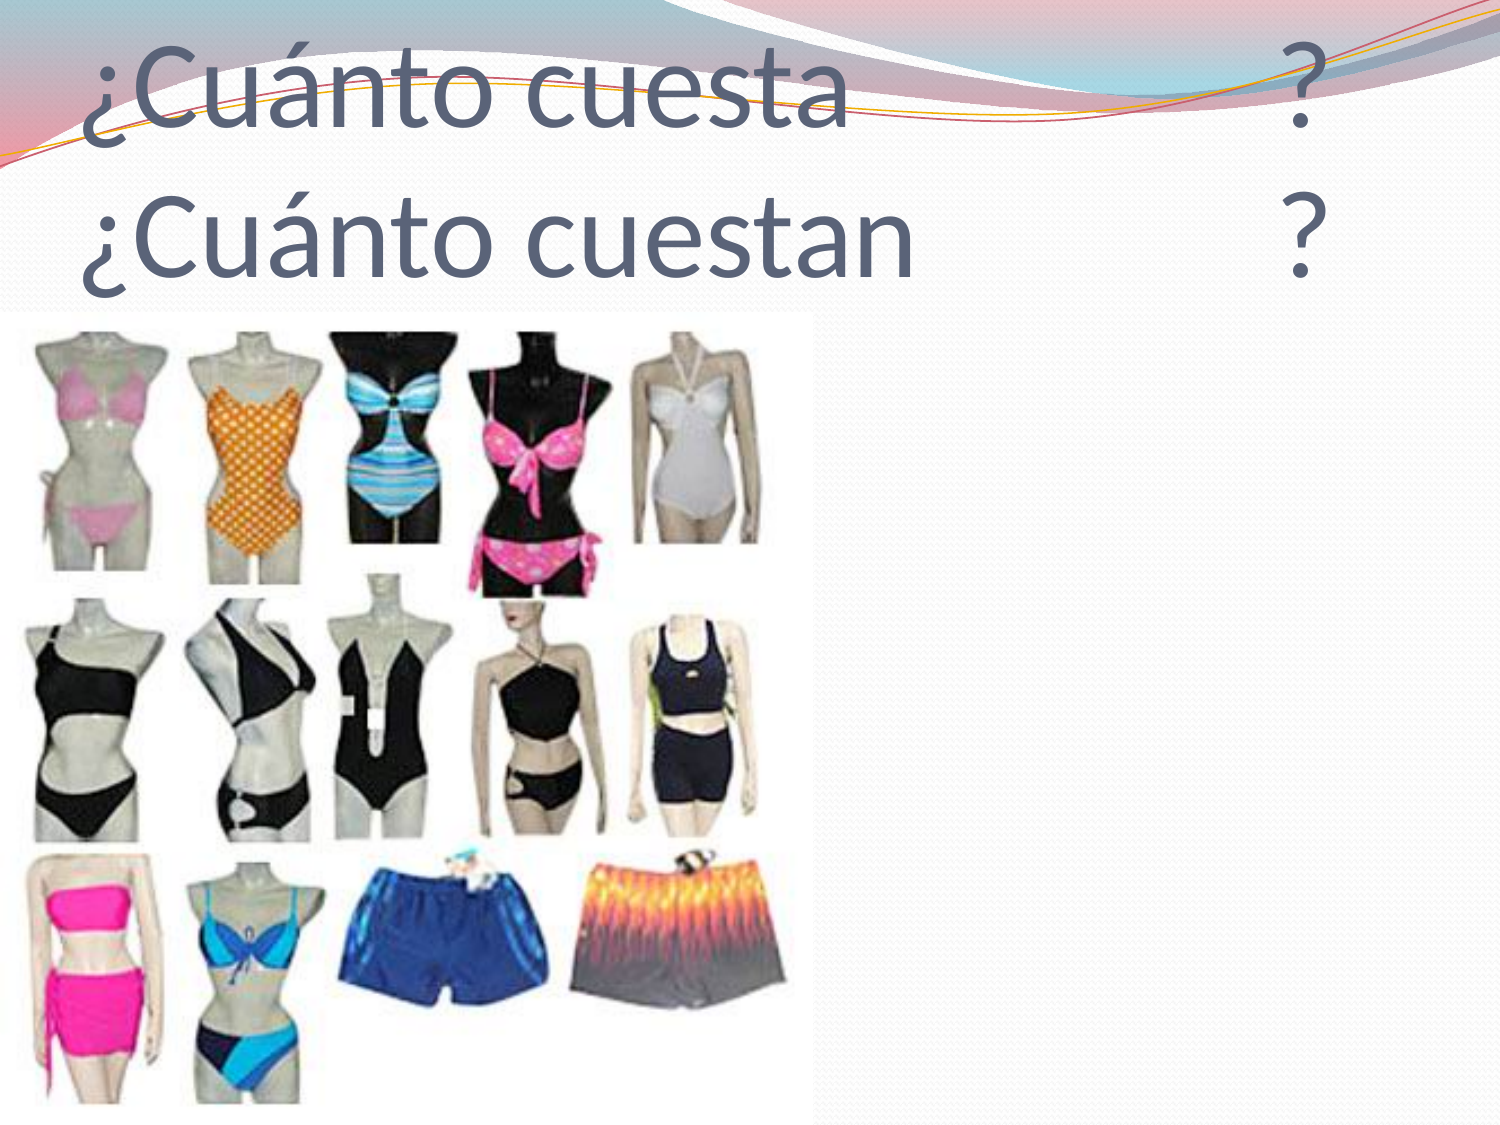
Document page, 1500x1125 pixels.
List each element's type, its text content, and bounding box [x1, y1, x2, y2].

picture [0, 312, 813, 1125]
title ¿Cuánto cuesta ? ¿Cuánto cuestan ? [75, 115, 1425, 303]
